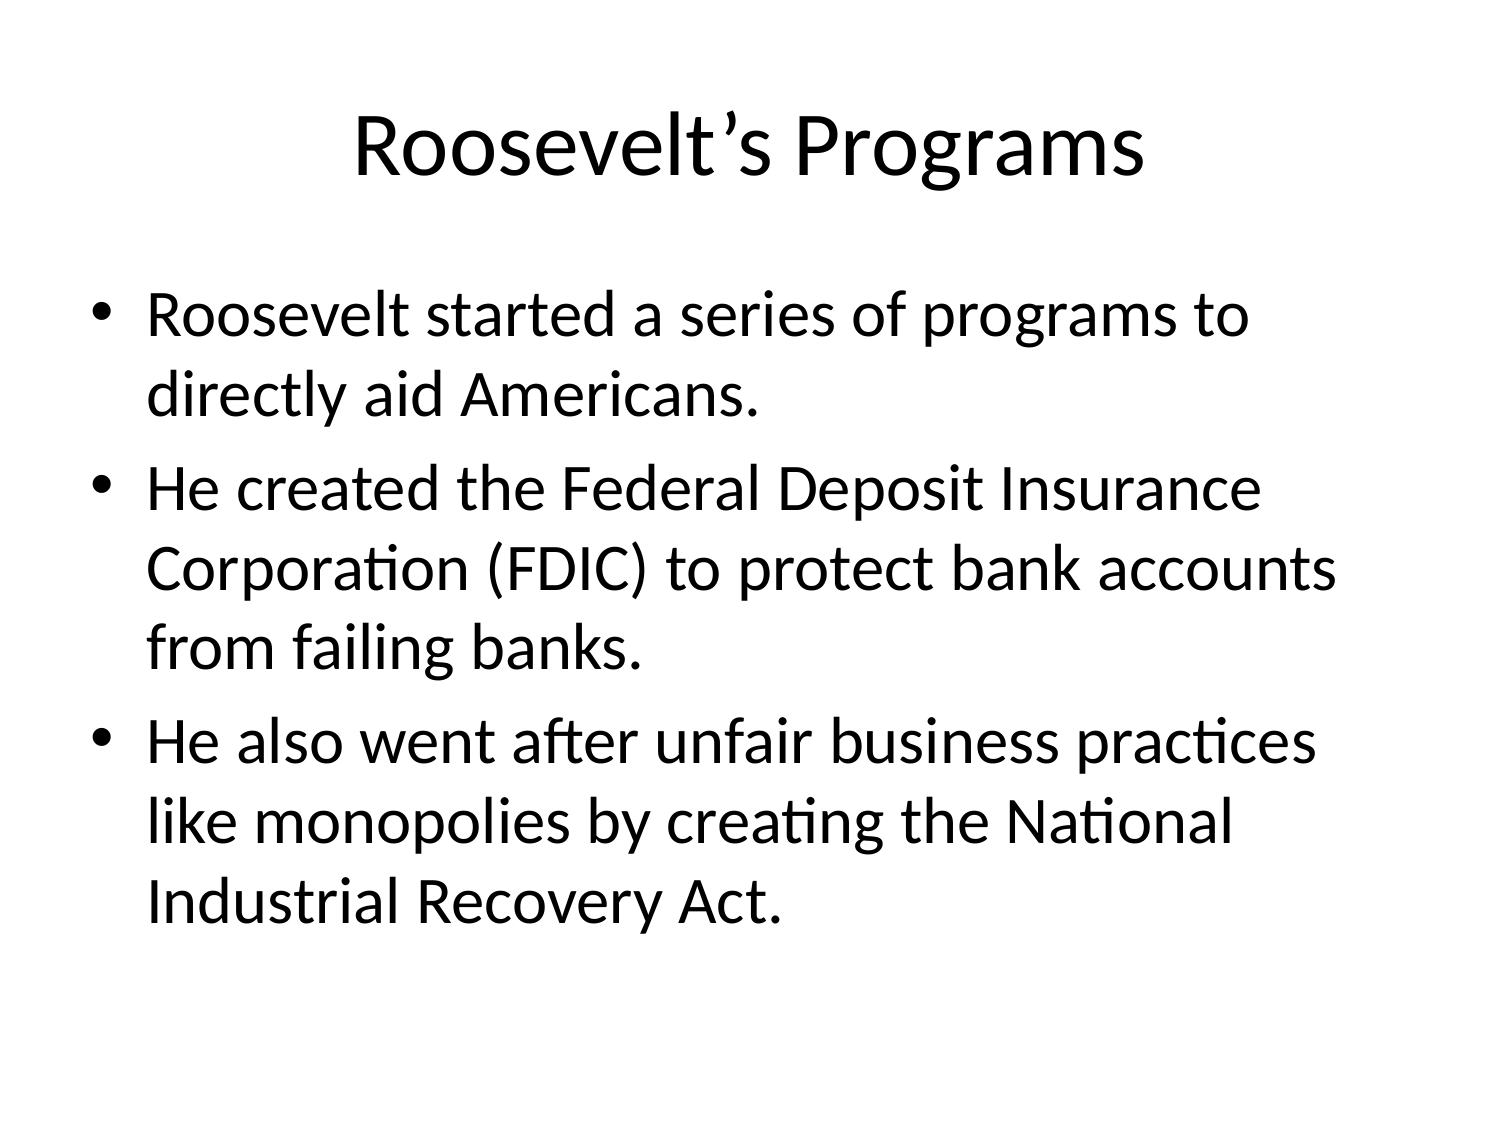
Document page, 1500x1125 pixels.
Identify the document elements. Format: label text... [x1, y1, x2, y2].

list Roosevelt started a series of programs to directly aid Americans. He created the Federal Deposit Insurance Corporation (FDIC) to protect bank accounts from failing banks. He also went after unfair business practices like monopolies by creating the National Industrial Recovery Act. [75, 262, 1425, 1005]
title Roosevelt’s Programs [75, 45, 1425, 233]
